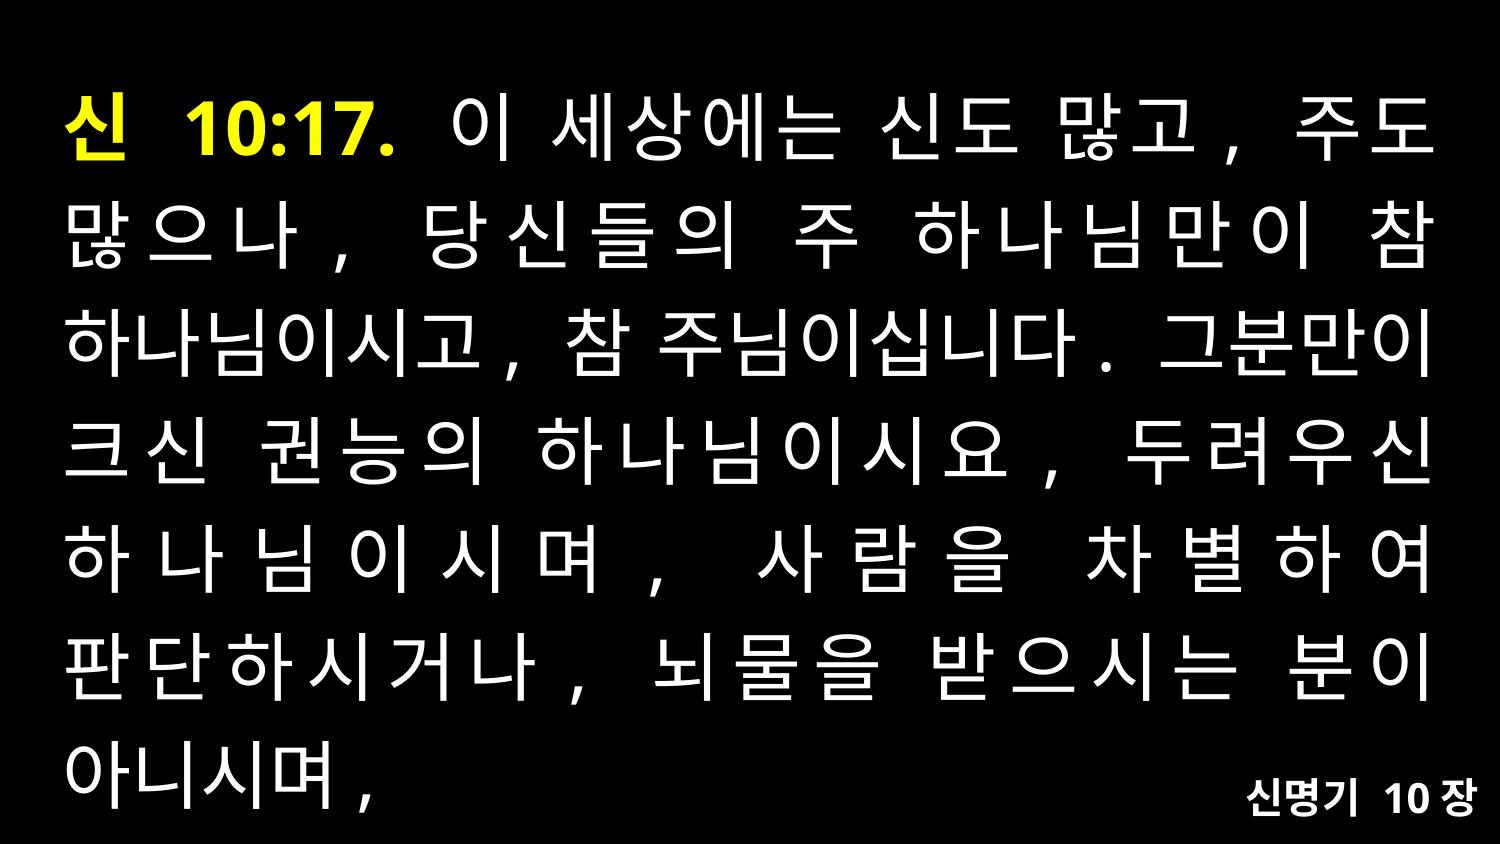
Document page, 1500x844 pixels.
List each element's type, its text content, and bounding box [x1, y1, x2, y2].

title 신 10:17. 이 세상에는 신도 많고, 주도 많으나, 당신들의 주 하나님만이 참 하나님이시고, 참 주님이십니다. 그분만이 크신 권능의 하나님이시요, 두려우신 하나님이시며, 사람을 차별하여 판단하시거나, 뇌물을 받으시는 분이 아니시며, [0, 0, 1500, 844]
subtitle 신명기 10장 [916, 770, 1500, 844]
